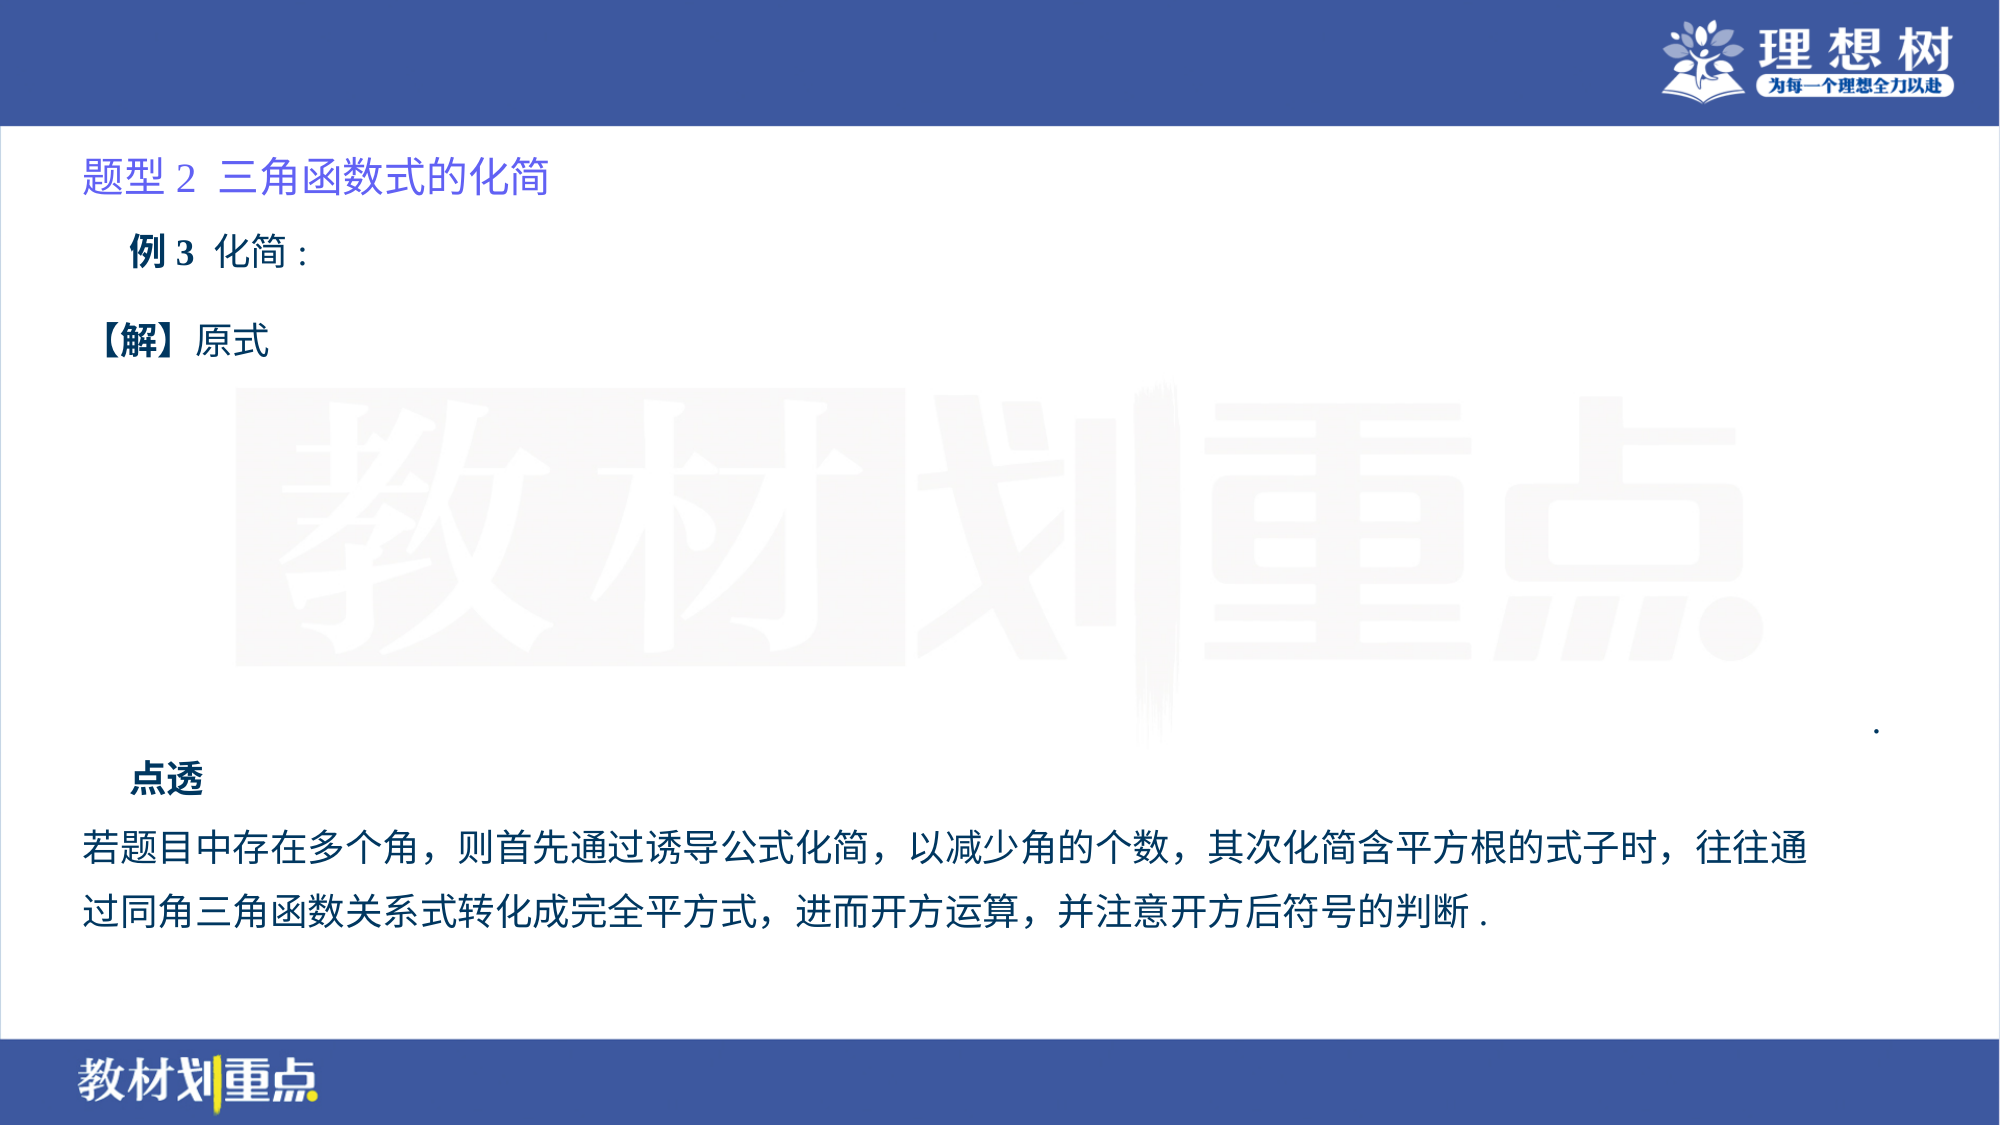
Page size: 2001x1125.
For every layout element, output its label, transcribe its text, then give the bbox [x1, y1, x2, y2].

text_box 点透 若题目中存在多个角，则首先通过诱导公式化简，以减少角的个数，其次化简含平方根的式子时，往往通 过同角三角函数关系式转化成完全平方式，进而开方运算，并注意开方后符号的判断. [82, 731, 1817, 927]
text_box 题型2 三角函数式的化简 [82, 129, 1817, 264]
picture [0, 0, 2000, 1125]
